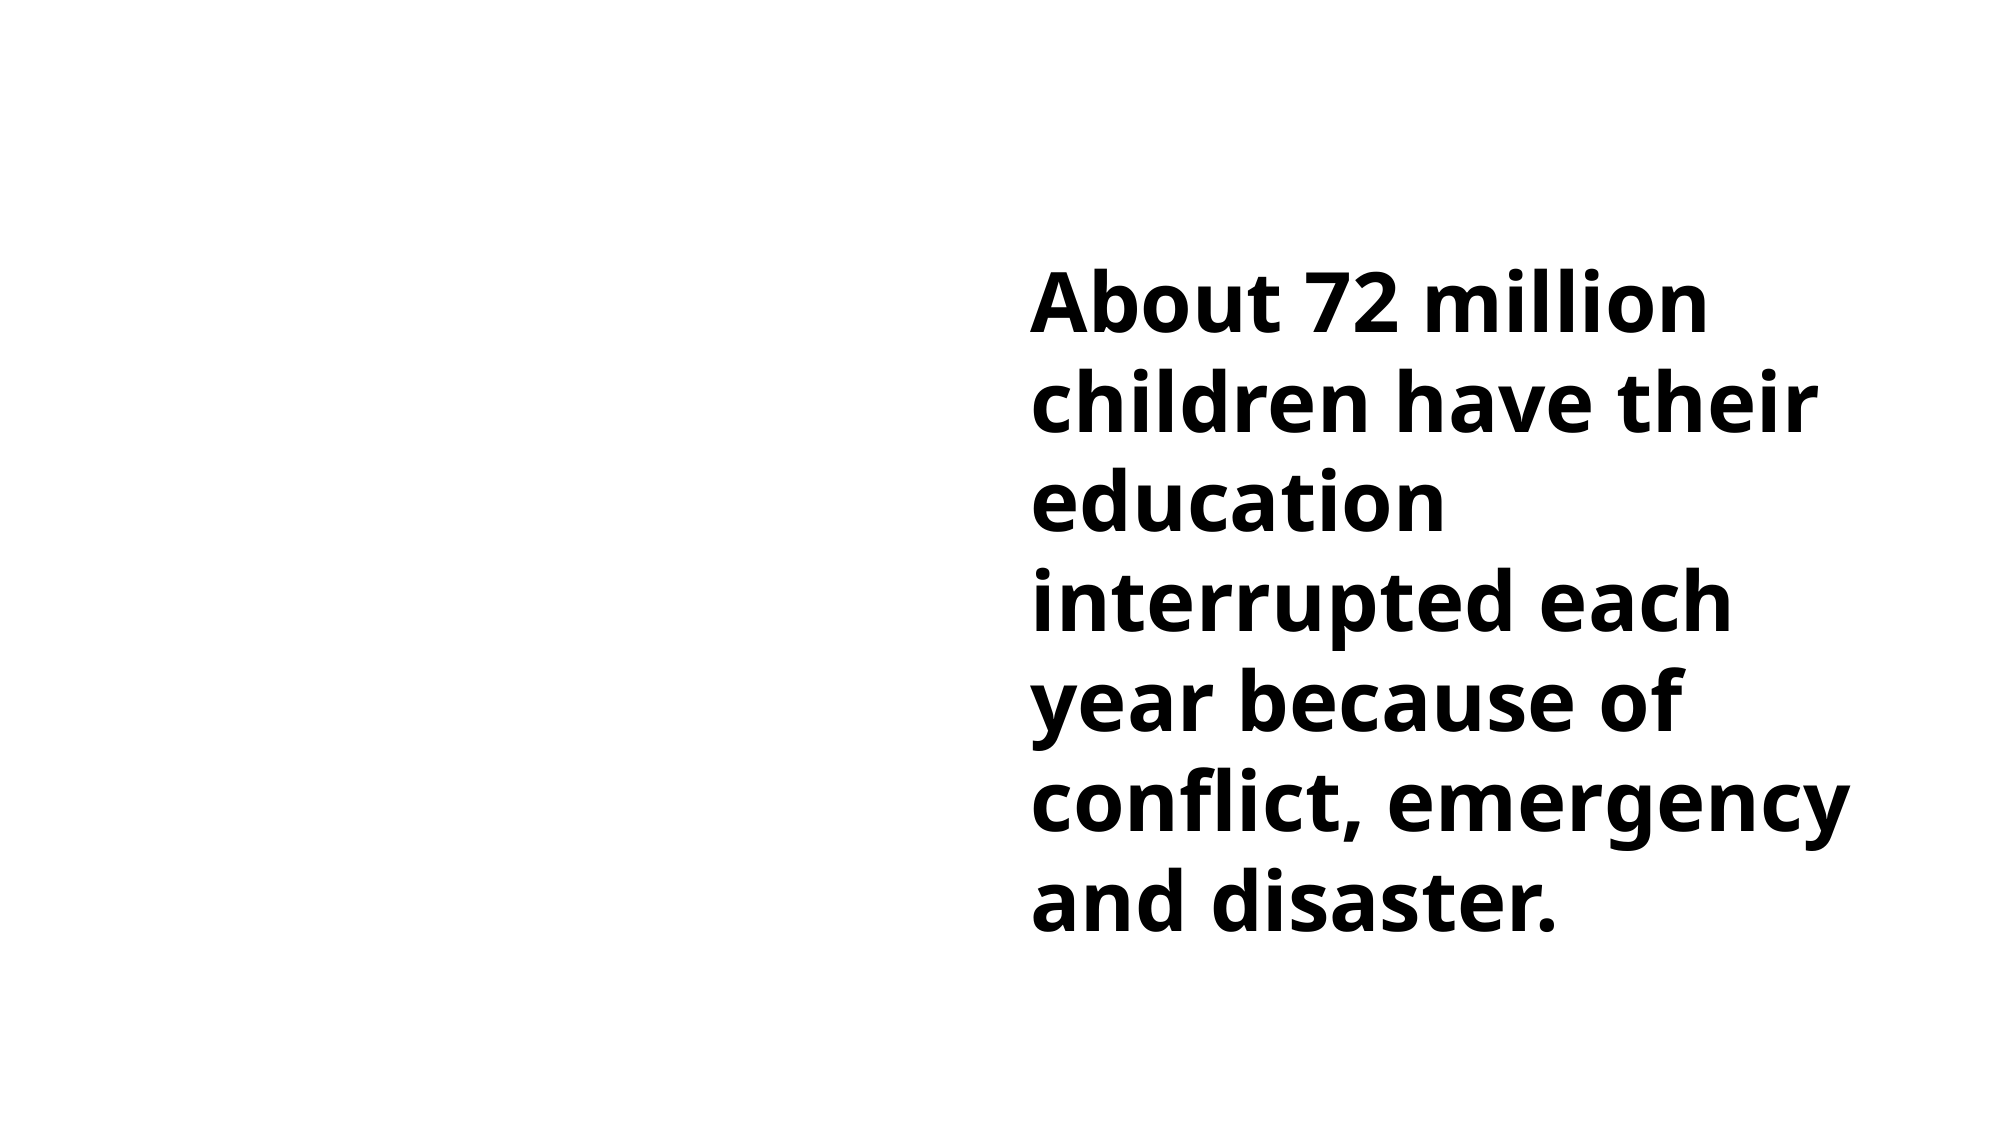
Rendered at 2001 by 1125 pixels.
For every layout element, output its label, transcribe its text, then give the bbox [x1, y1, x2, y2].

title About 72 million children have their education interrupted each year because of conflict, emergency and disaster. [1015, 241, 1907, 957]
